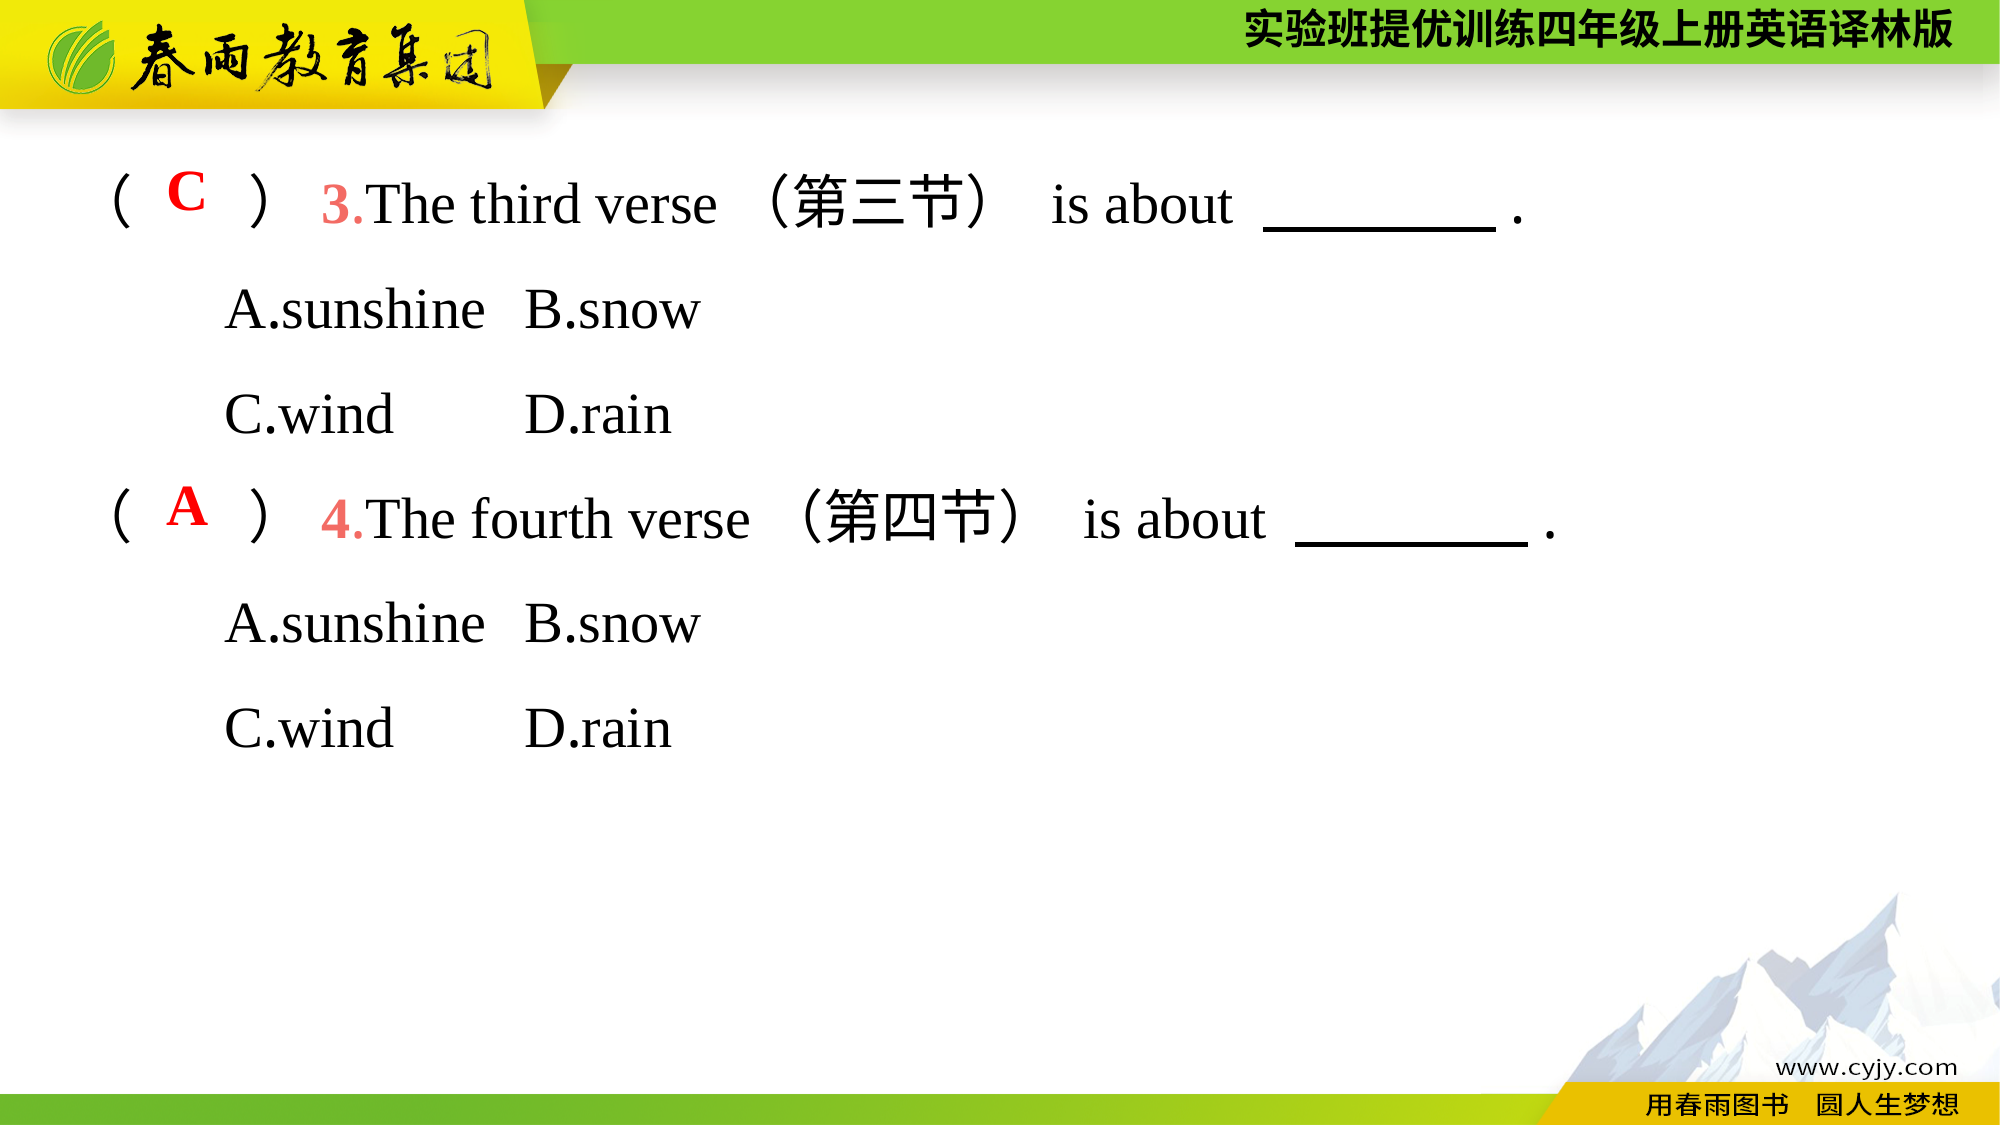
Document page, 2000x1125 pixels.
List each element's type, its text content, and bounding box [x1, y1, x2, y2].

picture [0, 0, 2000, 1125]
text_box A [151, 459, 224, 545]
list （ ）3.The third verse（第三节） is about . A.sunshine B.snow C.wind D.rain （ ）4.The fourth verse（第四节） is about . A.sunshine B.snow C.wind D.rain [59, 122, 1944, 774]
text_box C [151, 144, 224, 230]
